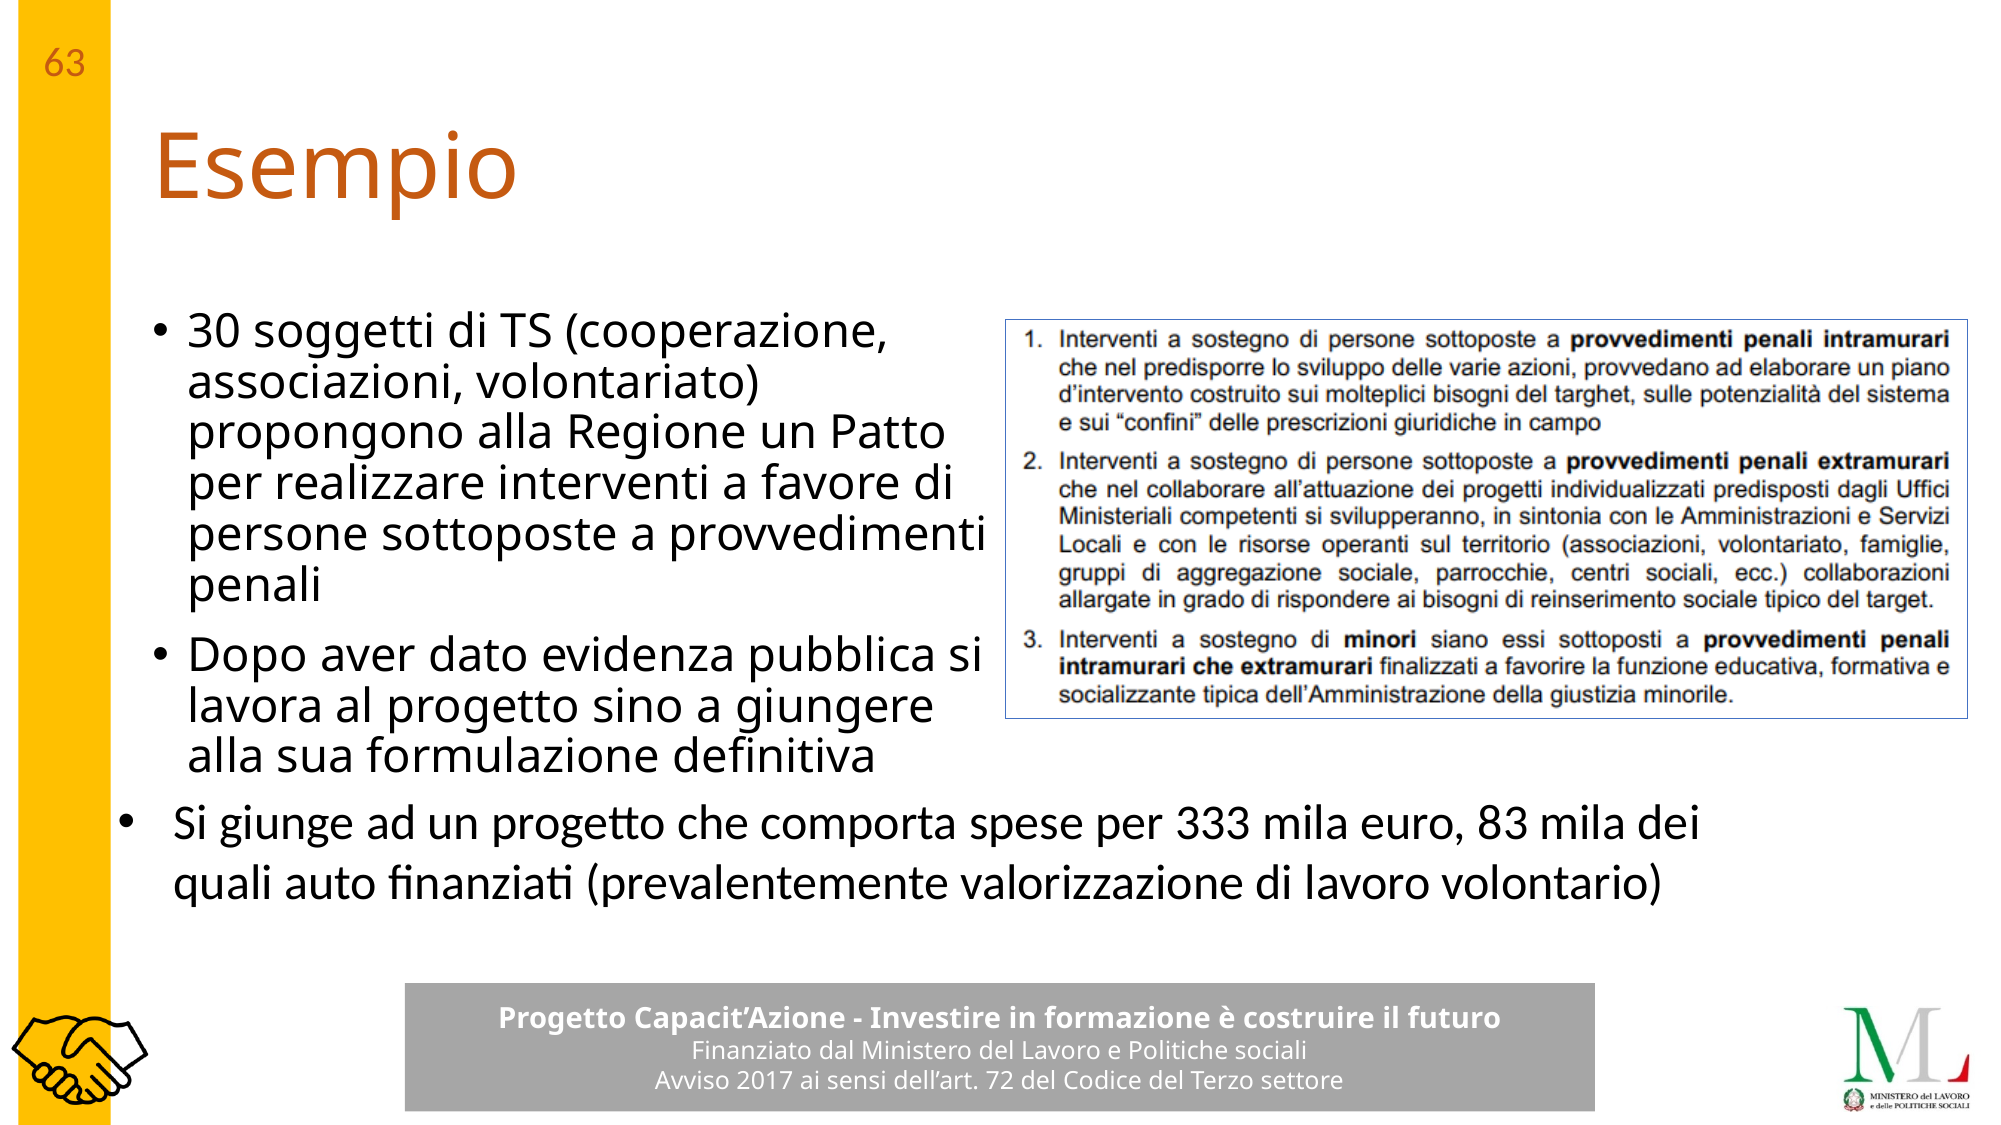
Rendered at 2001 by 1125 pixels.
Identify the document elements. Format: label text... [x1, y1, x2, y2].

picture [1826, 1006, 1987, 1112]
picture [10, 1009, 149, 1109]
slide_number 63 [1911, 1057, 1995, 1118]
list 30 soggetti di TS (cooperazione, associazioni, volontariato) propongono alla Regione un Patto per realizzare interventi a favore di persone sottoposte a provvedimenti penali Dopo aver dato evidenza pubblica si lavora al progetto sino a giungere alla sua formulazione definitiva [137, 299, 1006, 782]
title Esempio [137, 59, 1863, 278]
picture [1005, 319, 1968, 719]
text_box Si giunge ad un progetto che comporta spese per 333 mila euro, 83 mila dei quali auto finanziati (prevalentemente valorizzazione di lavoro volontario) [102, 782, 1808, 918]
